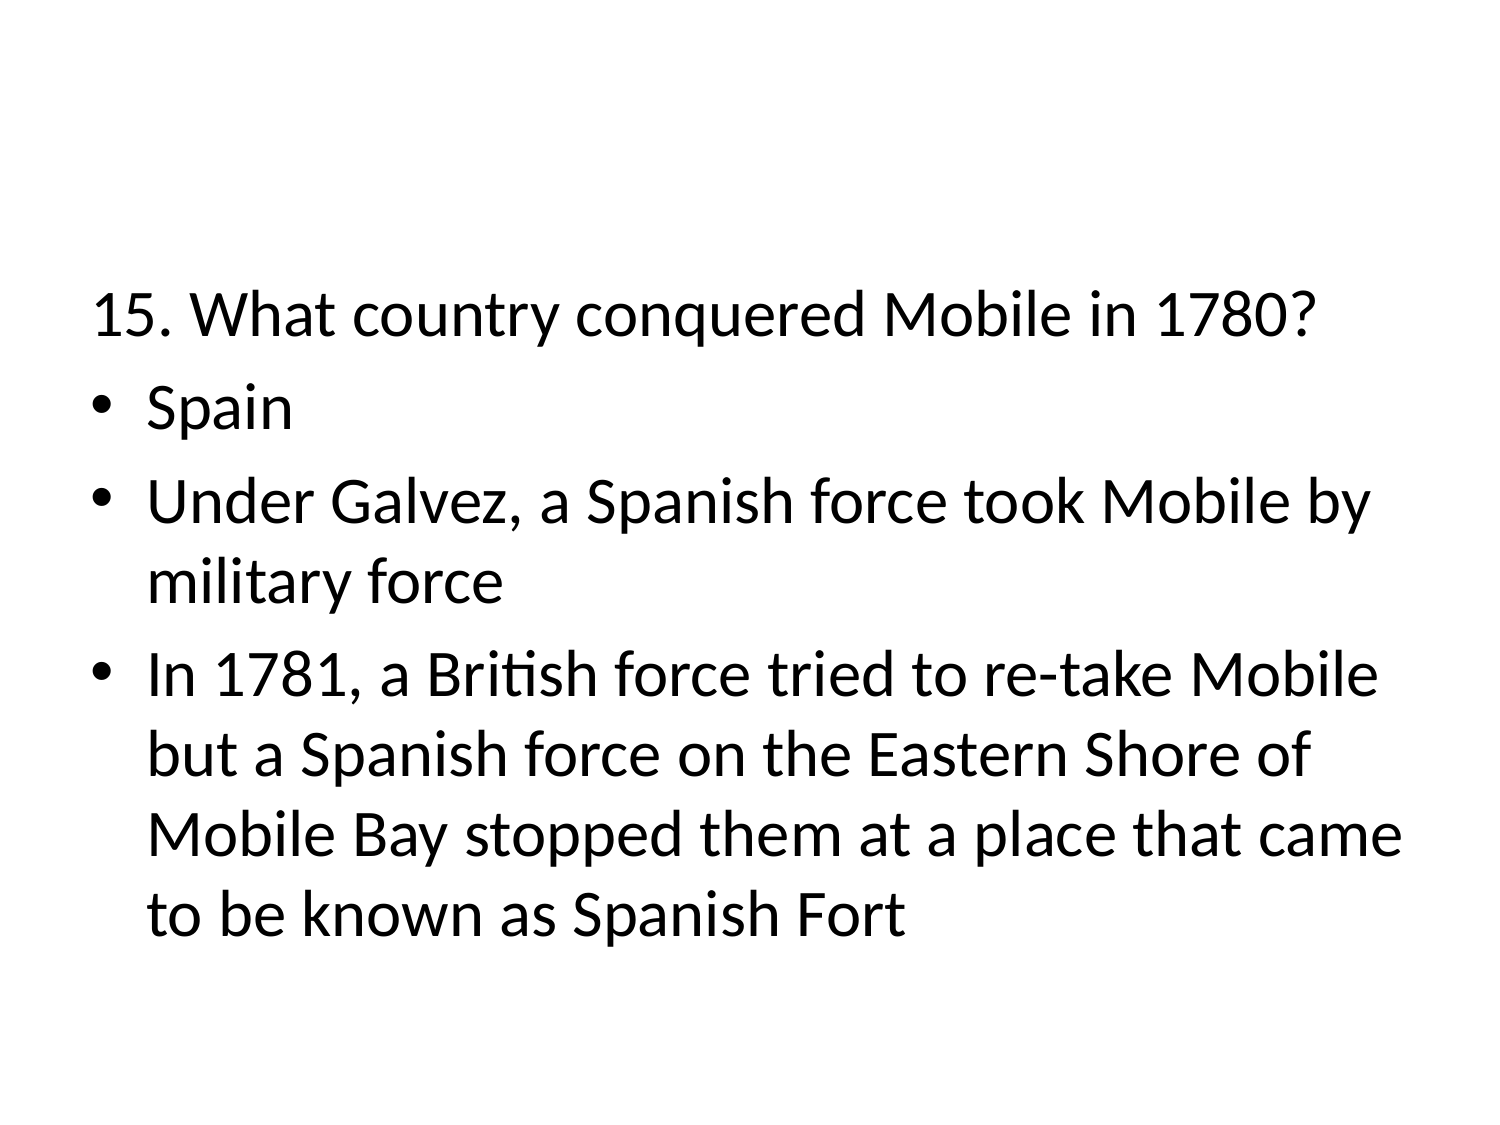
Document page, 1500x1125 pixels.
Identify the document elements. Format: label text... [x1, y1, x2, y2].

list 15. What country conquered Mobile in 1780? Spain Under Galvez, a Spanish force took Mobile by military force In 1781, a British force tried to re-take Mobile but a Spanish force on the Eastern Shore of Mobile Bay stopped them at a place that came to be known as Spanish Fort [75, 262, 1425, 1005]
